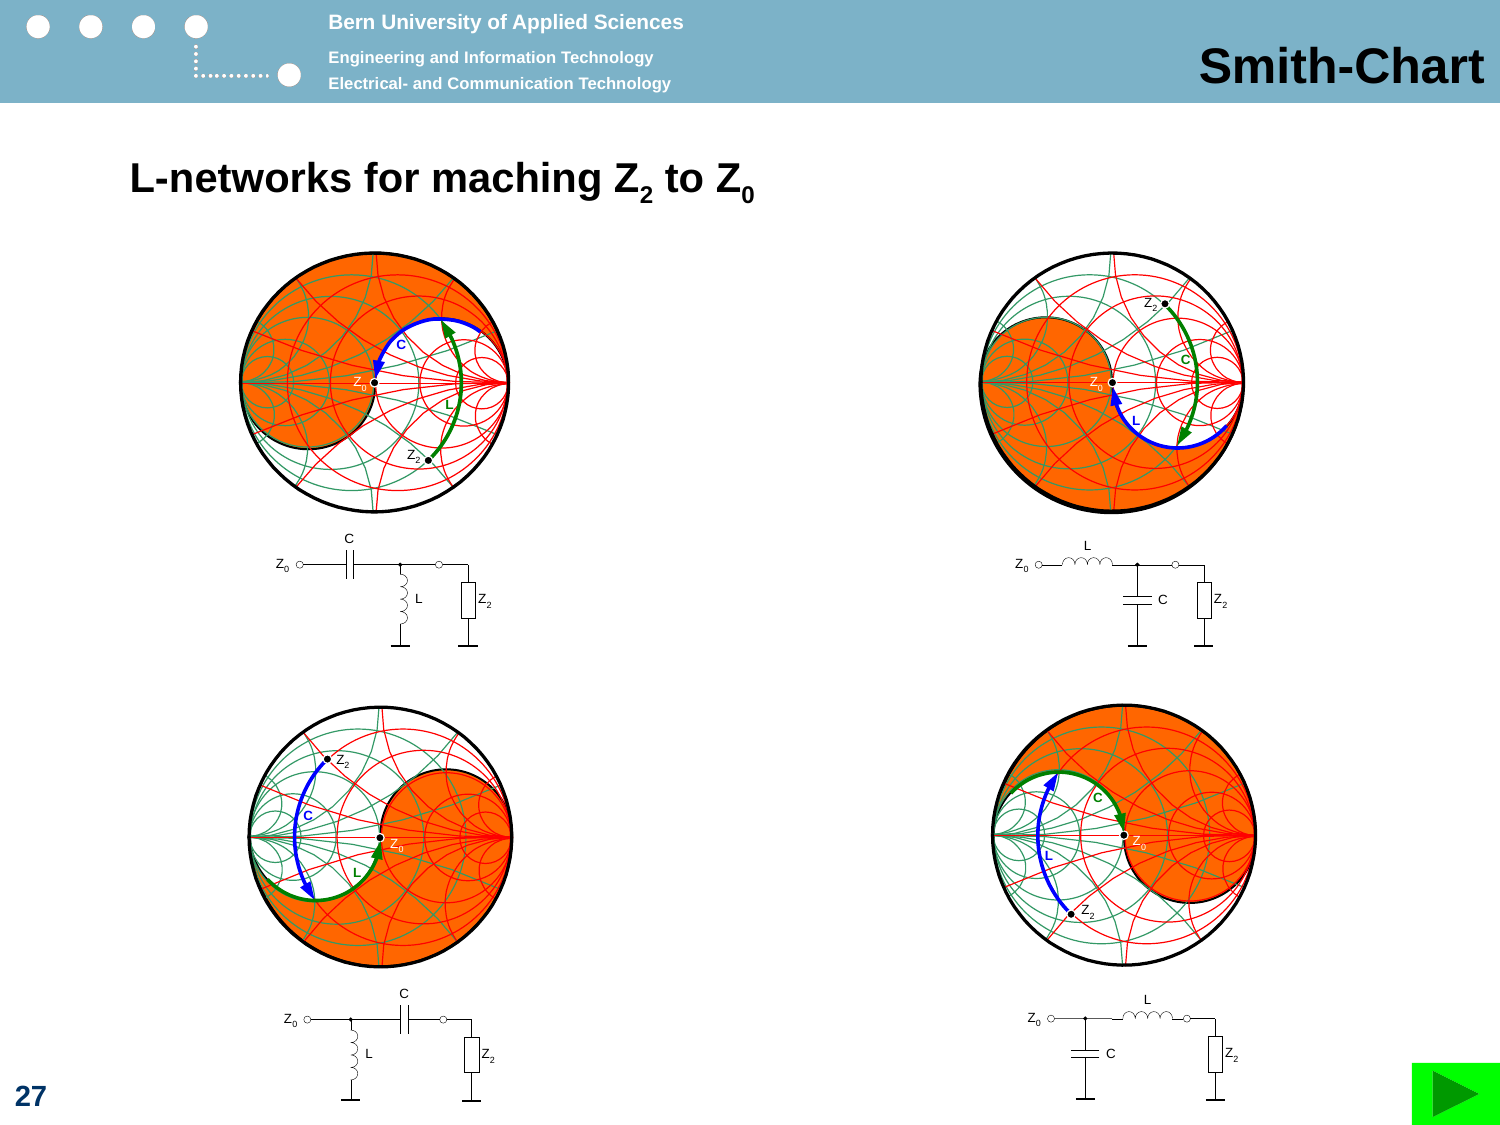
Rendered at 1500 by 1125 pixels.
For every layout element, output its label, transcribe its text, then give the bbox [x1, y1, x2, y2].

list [988, 701, 1260, 1103]
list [245, 703, 516, 1104]
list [976, 249, 1248, 649]
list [236, 249, 513, 649]
title Smith-Chart [643, 0, 1500, 102]
text_box [1411, 1062, 1500, 1125]
text_box L-networks for maching Z2 to Z0 [114, 144, 1423, 211]
picture [0, 0, 1500, 103]
